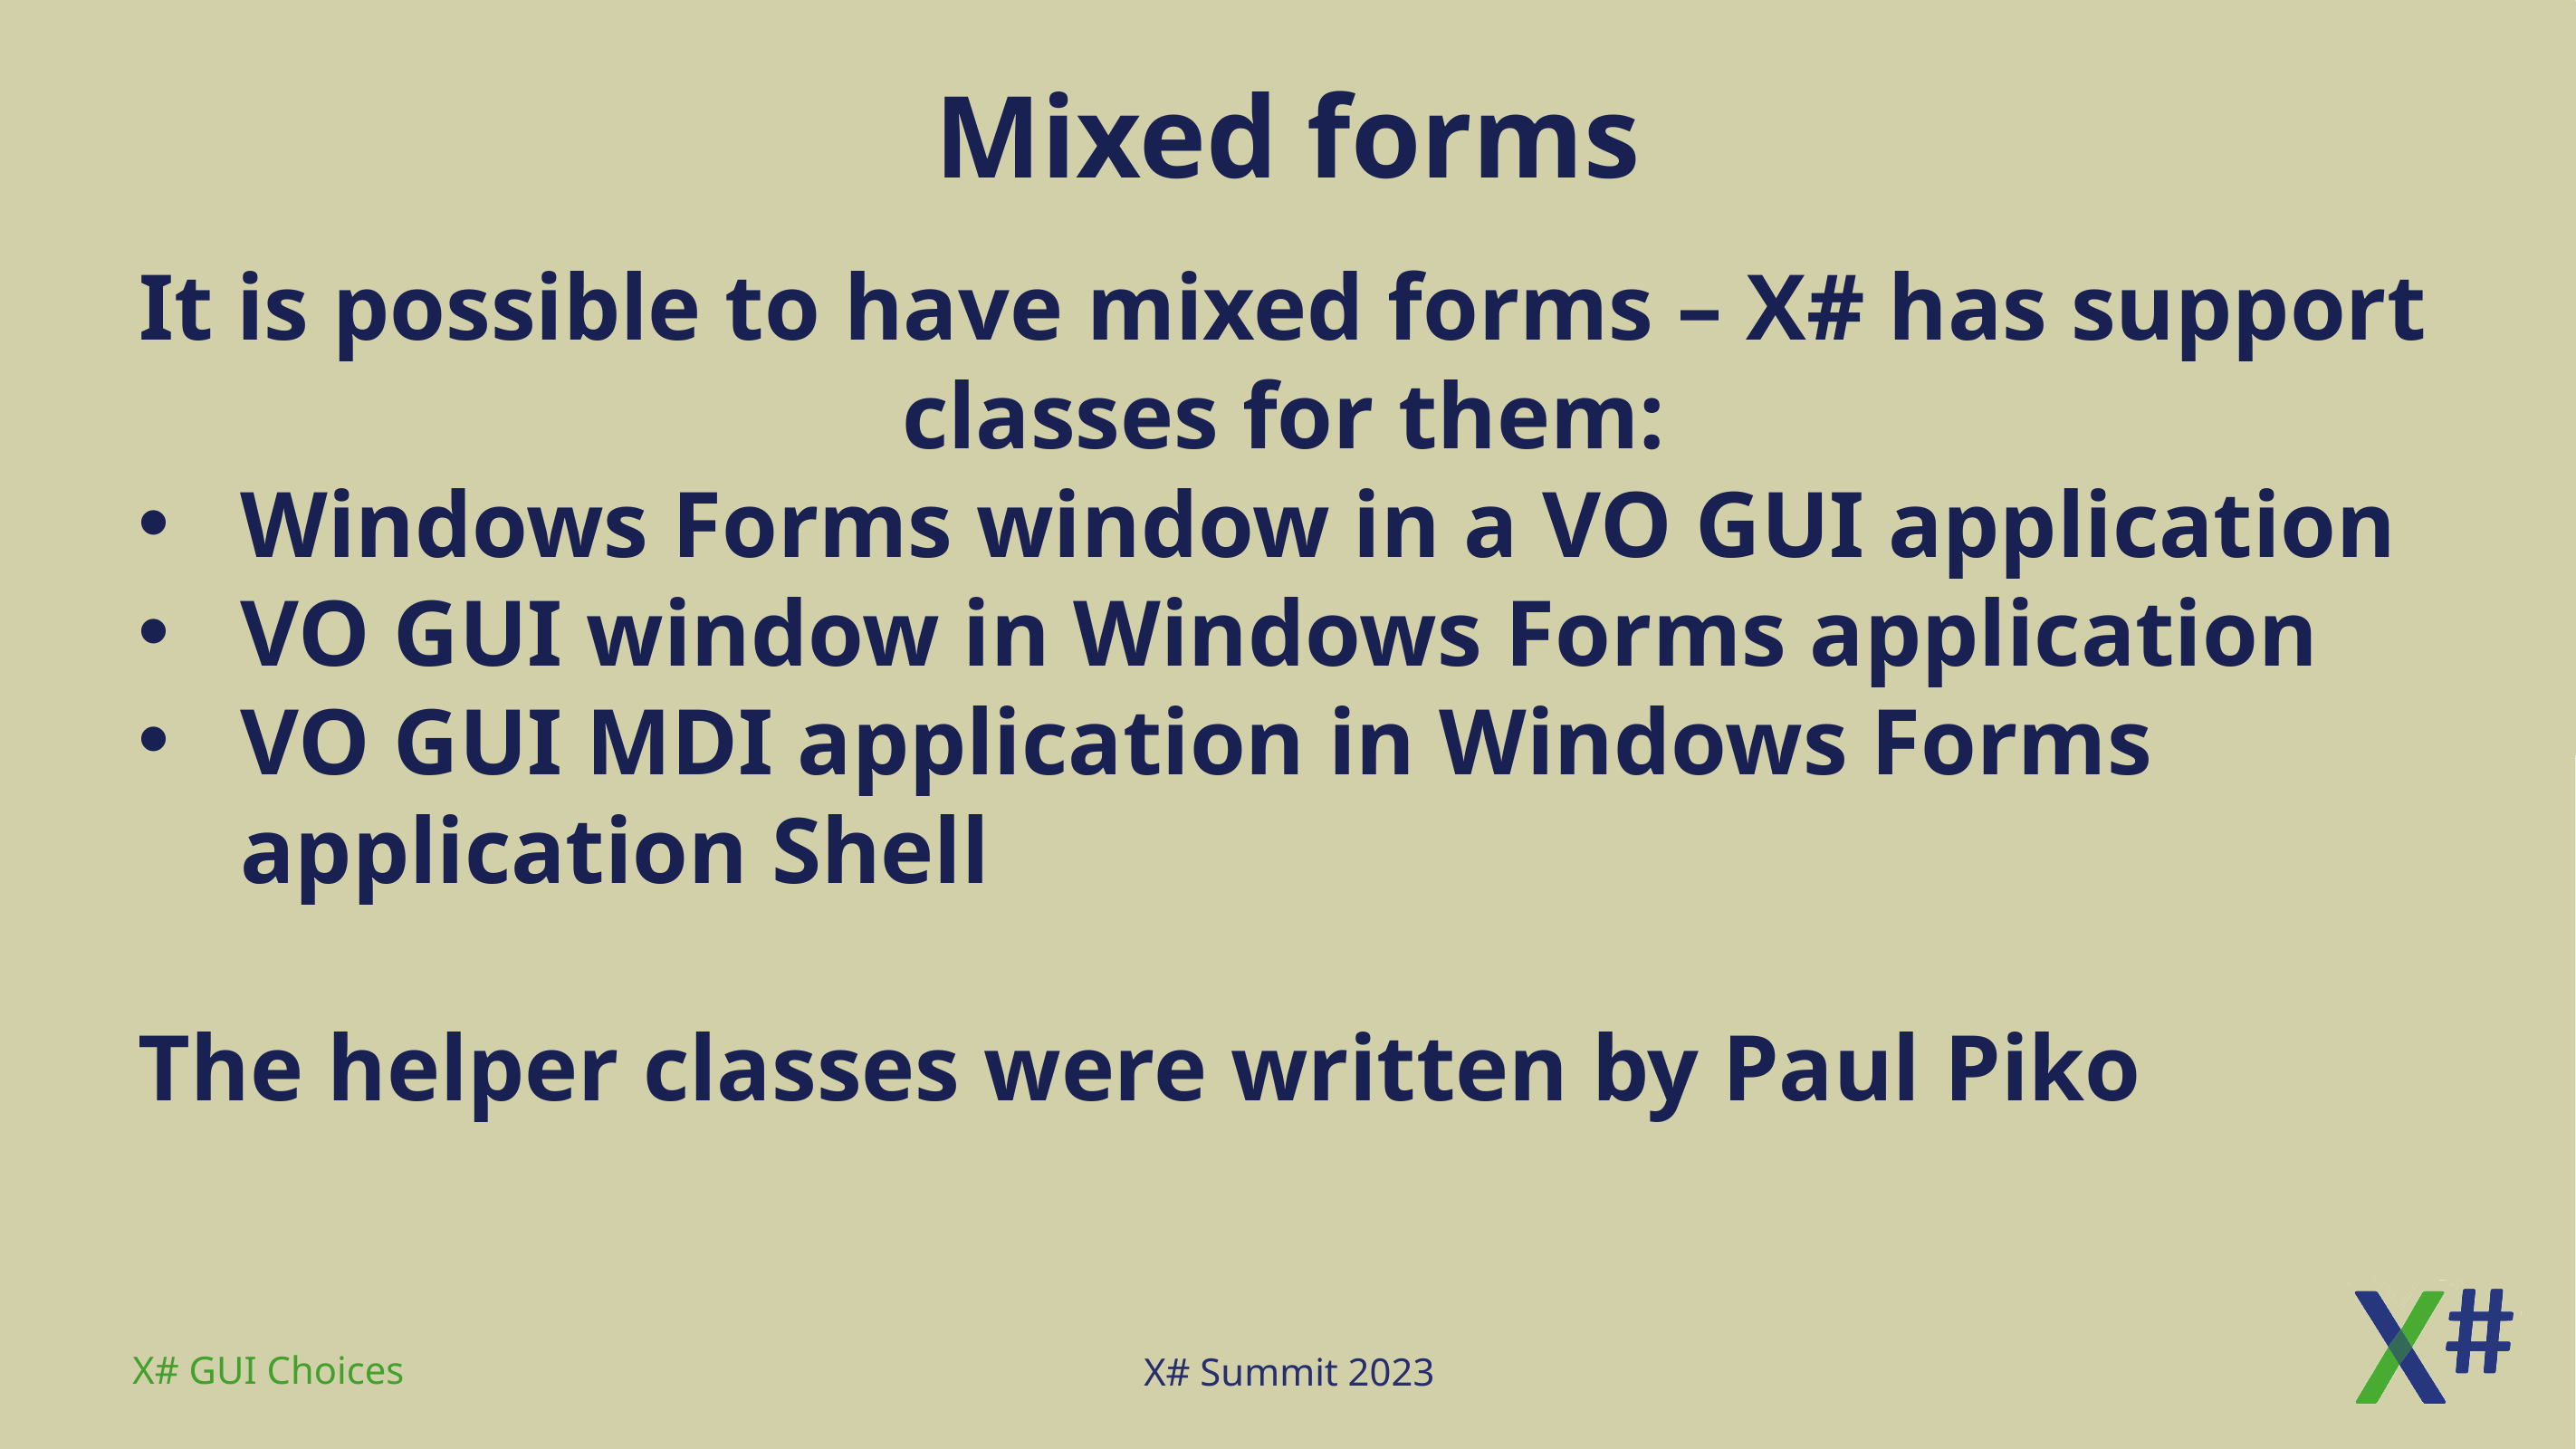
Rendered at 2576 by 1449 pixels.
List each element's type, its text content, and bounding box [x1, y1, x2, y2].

picture [2335, 1267, 2536, 1425]
title Mixed forms [129, 58, 2447, 211]
text_box It is possible to have mixed forms – X# has support classes for them: Windows Forms window in a VO GUI application VO GUI window in Windows Forms application VO GUI MDI application in Windows Forms application Shell The helper classes were written by Paul Piko [125, 243, 2443, 1228]
